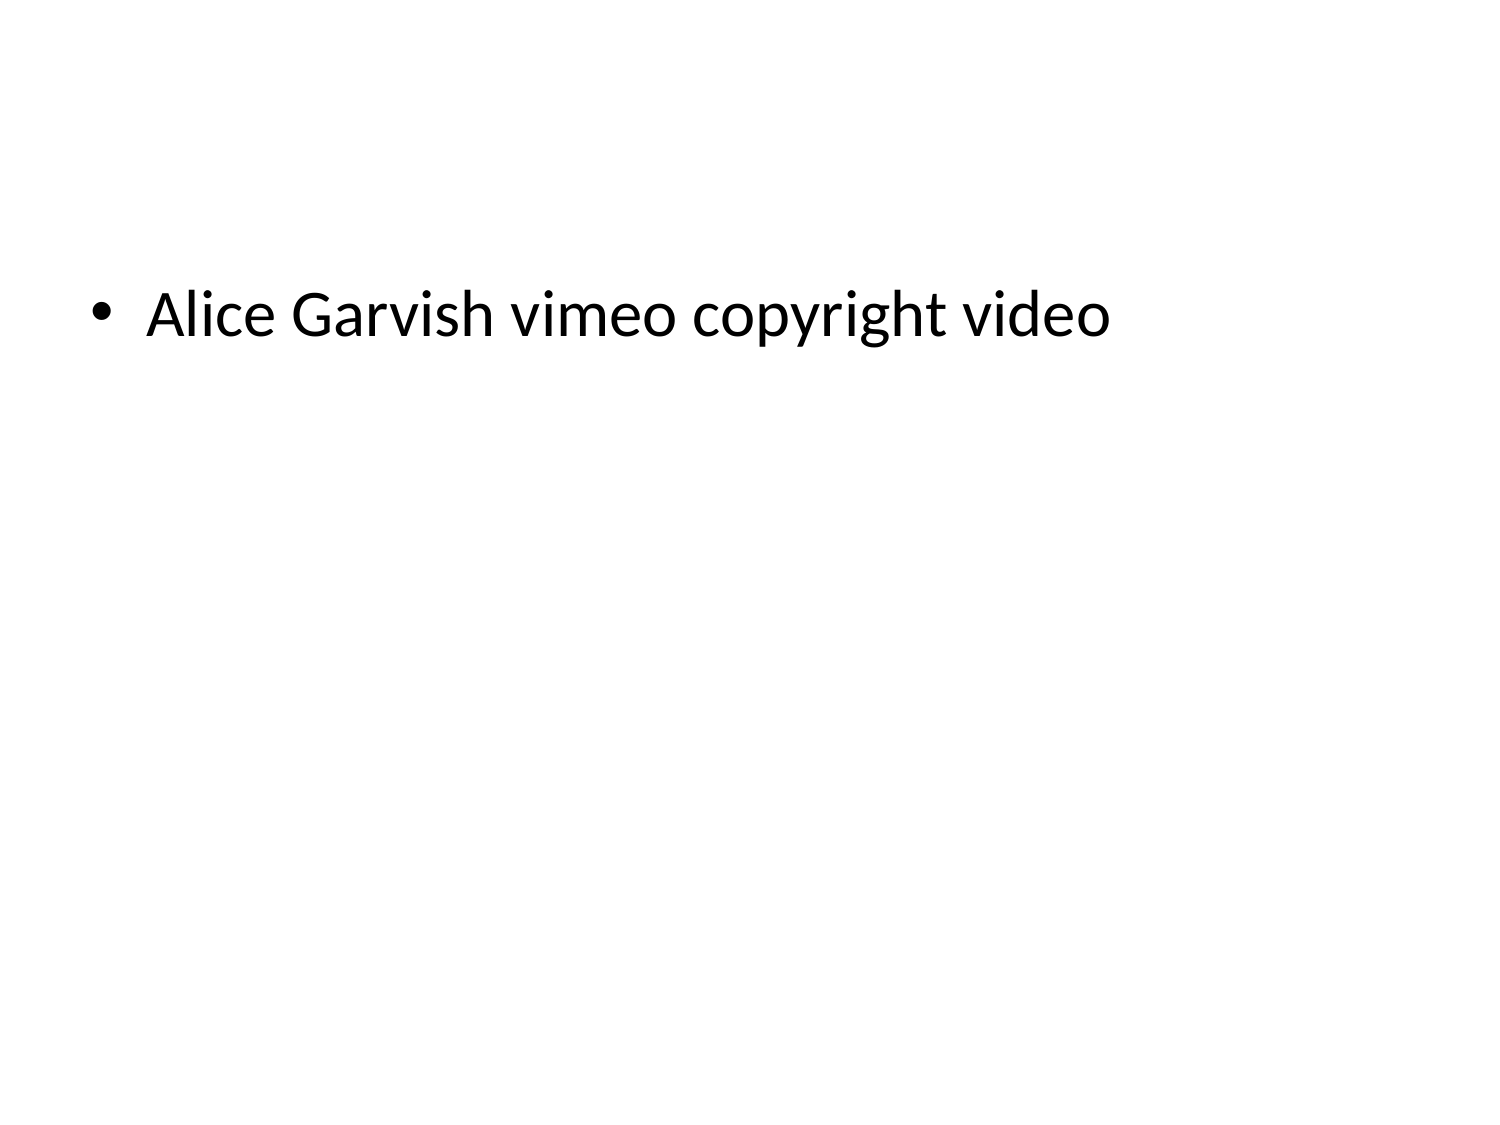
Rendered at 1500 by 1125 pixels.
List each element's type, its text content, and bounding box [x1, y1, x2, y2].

list Alice Garvish vimeo copyright video [75, 262, 1425, 1005]
